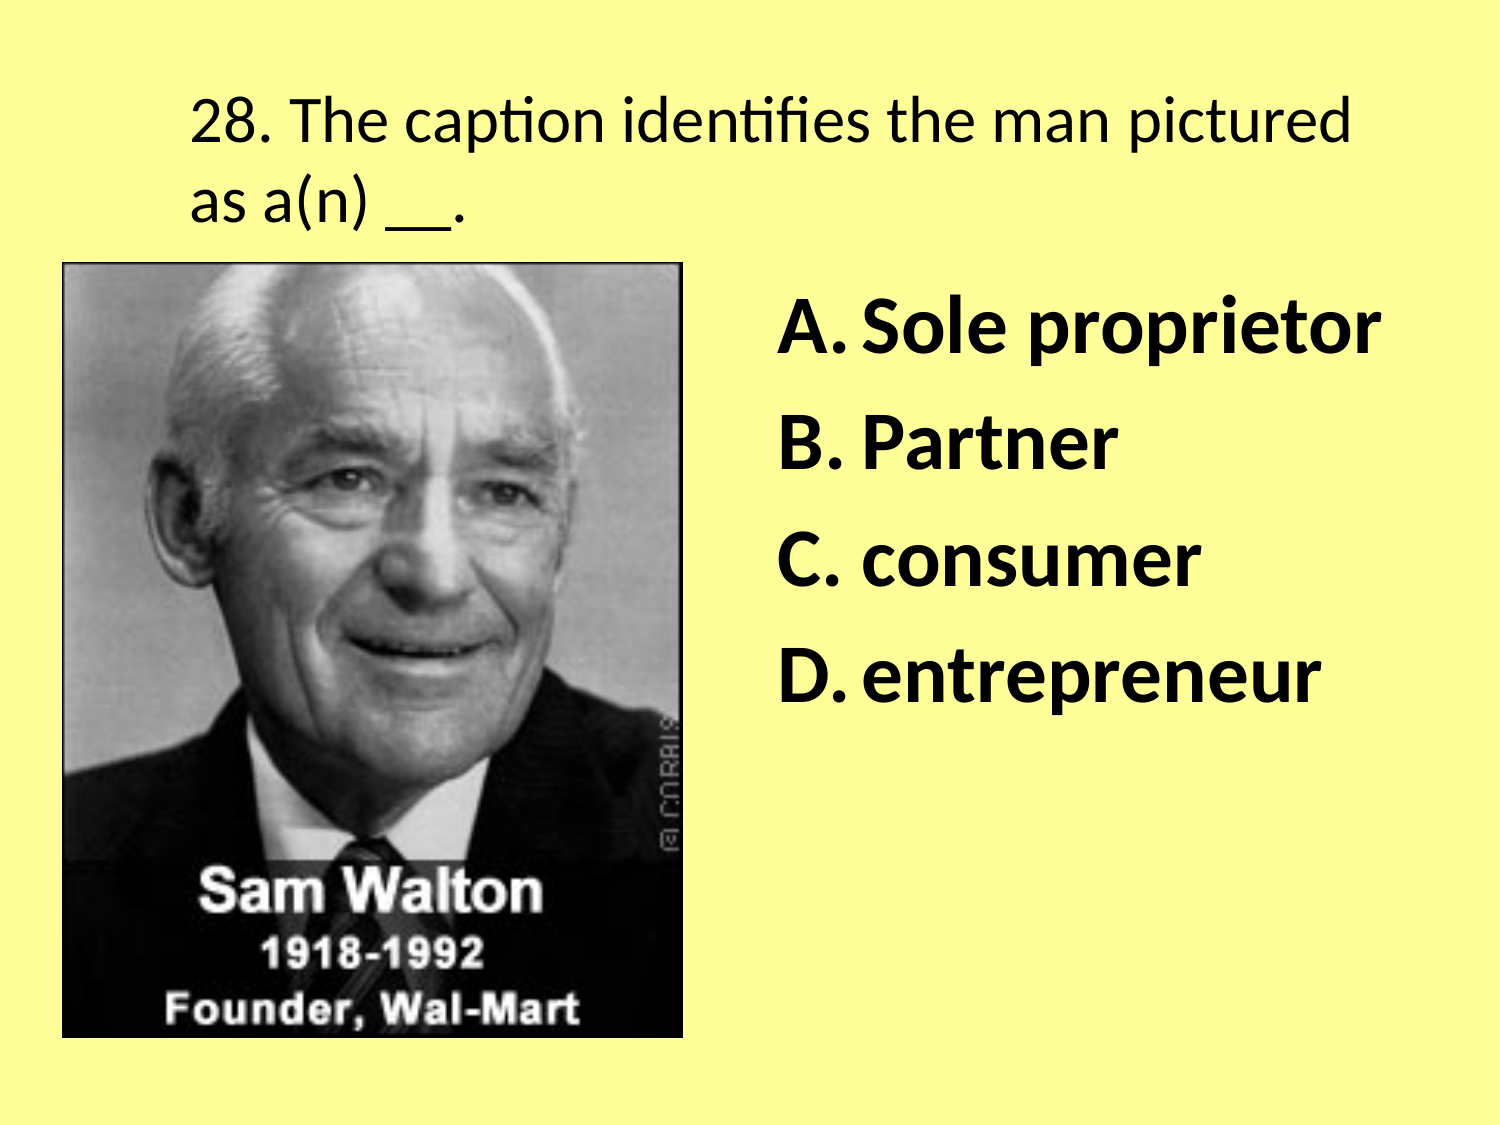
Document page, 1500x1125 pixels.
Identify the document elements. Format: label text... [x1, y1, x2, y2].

list Sole proprietor Partner consumer entrepreneur [762, 262, 1425, 1005]
picture [62, 262, 683, 1038]
title 28. The caption identifies the man pictured as a(n) __. [174, 62, 1375, 250]
